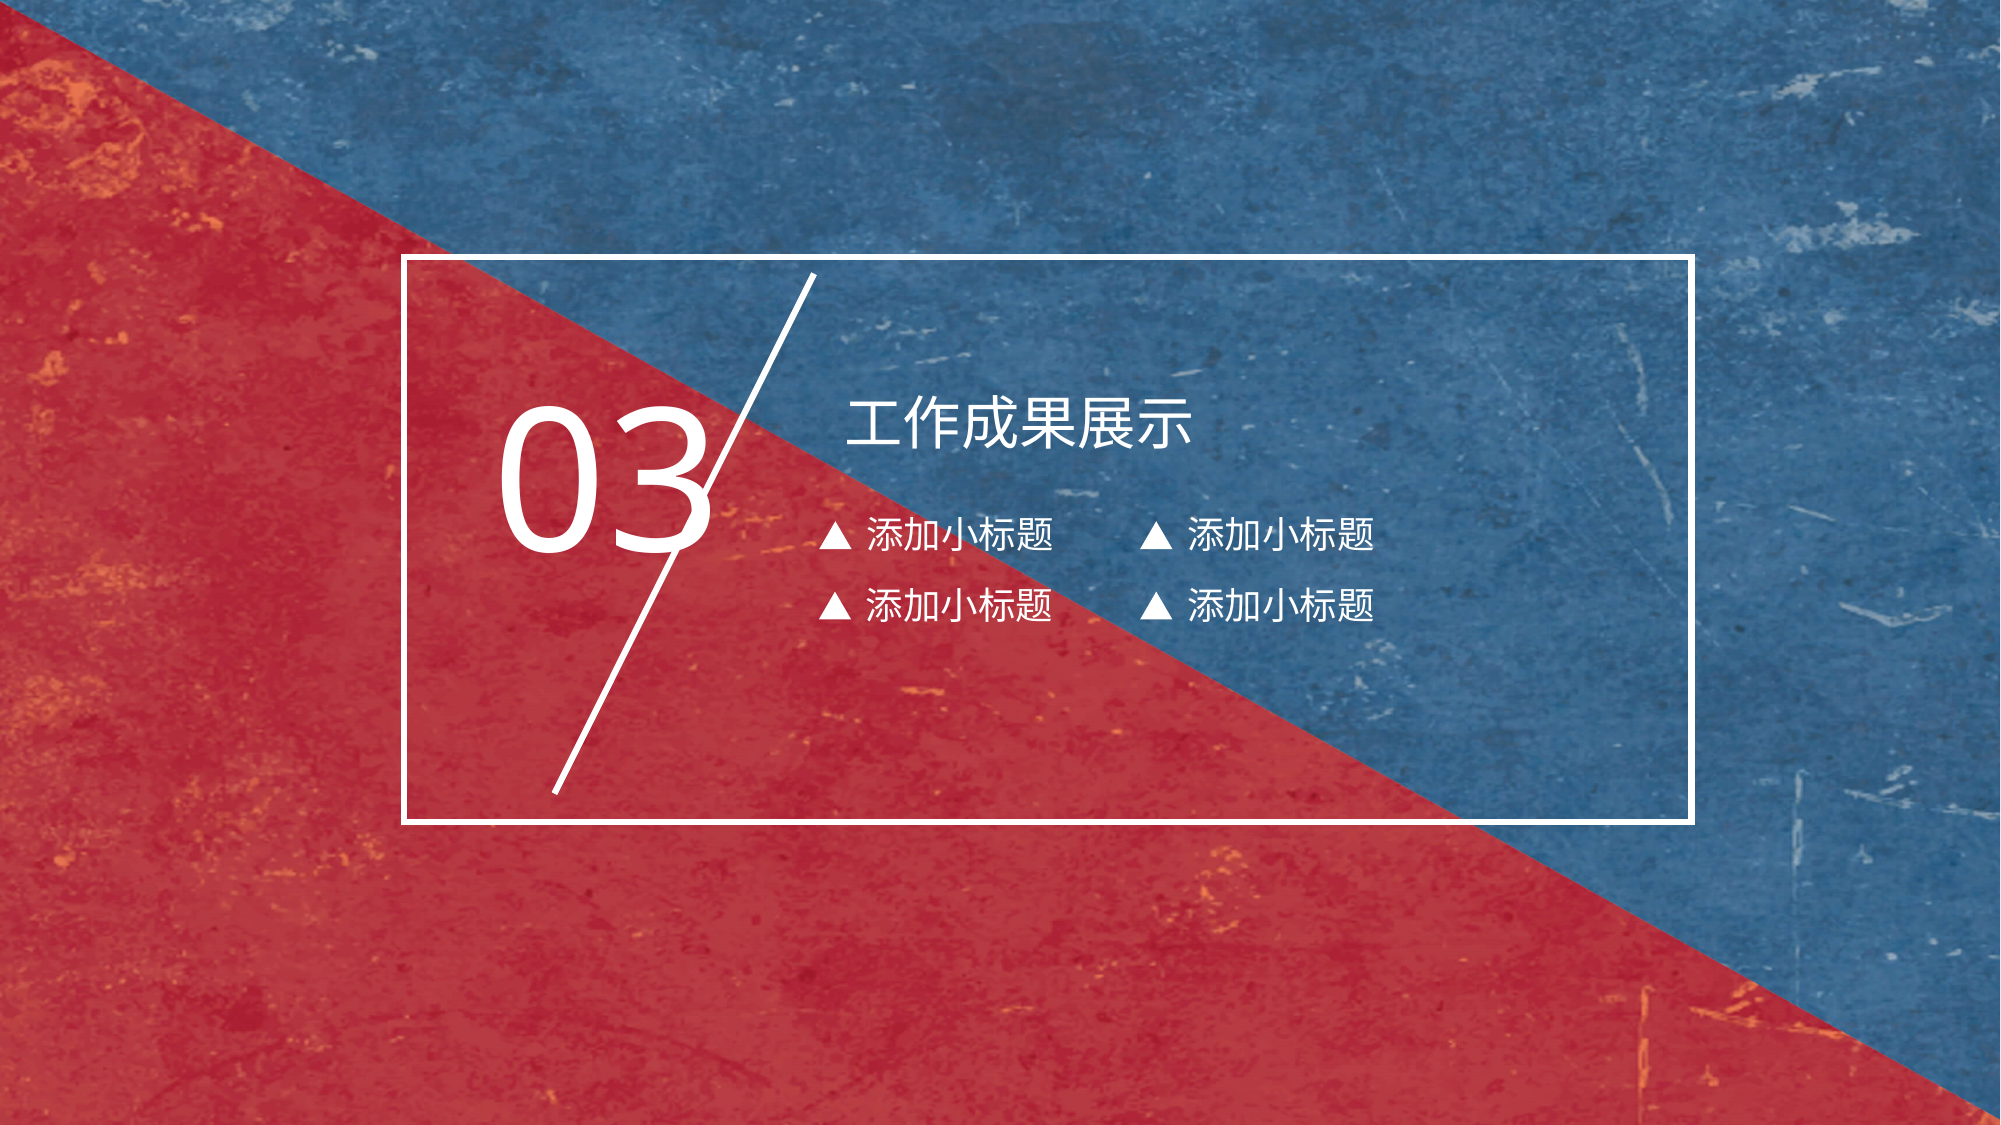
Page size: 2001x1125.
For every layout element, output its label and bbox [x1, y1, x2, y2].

text_box [818, 574, 1136, 636]
picture [0, 0, 2001, 1125]
text_box [1140, 574, 1457, 636]
text_box [819, 504, 1136, 565]
text_box [1140, 504, 1457, 565]
text_box [403, 256, 1693, 823]
text_box [554, 273, 814, 794]
